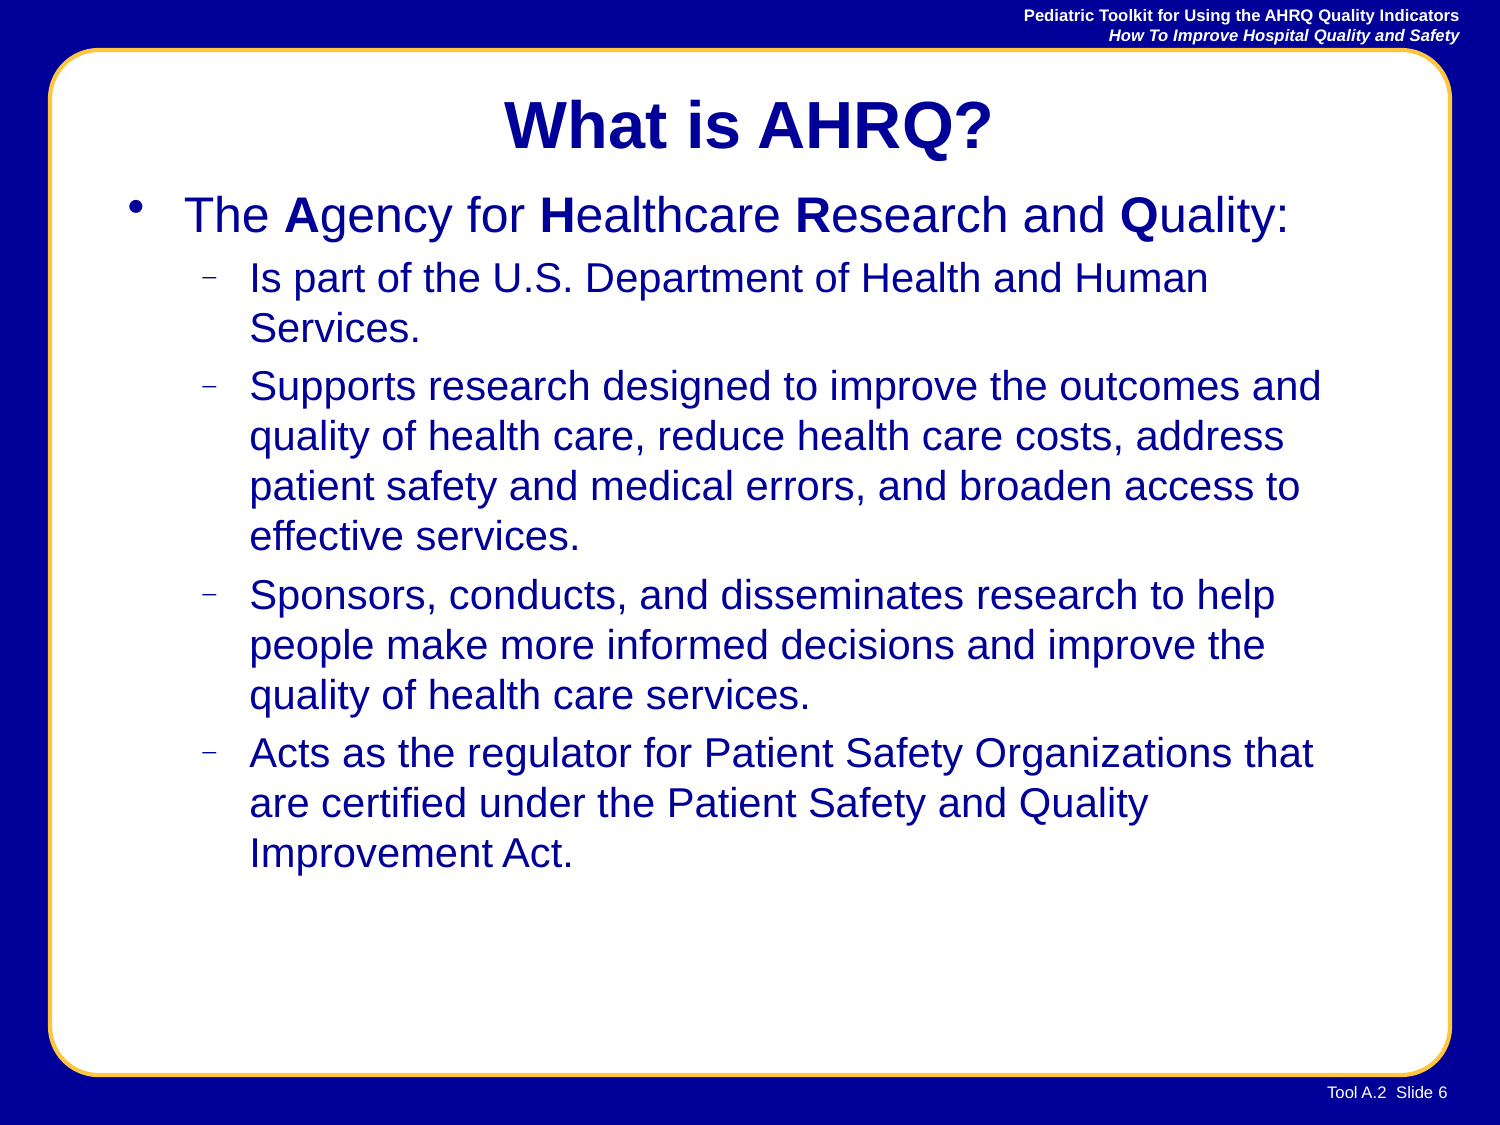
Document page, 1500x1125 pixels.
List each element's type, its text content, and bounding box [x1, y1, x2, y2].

list The Agency for Healthcare Research and Quality: Is part of the U.S. Department of Health and Human Services. Supports research designed to improve the outcomes and quality of health care, reduce health care costs, address patient safety and medical errors, and broaden access to effective services. Sponsors, conducts, and disseminates research to help people make more informed decisions and improve the quality of health care services. Acts as the regulator for Patient Safety Organizations that are certified under the Patient Safety and Quality Improvement Act. [112, 188, 1388, 1013]
title What is AHRQ? [112, 75, 1388, 188]
